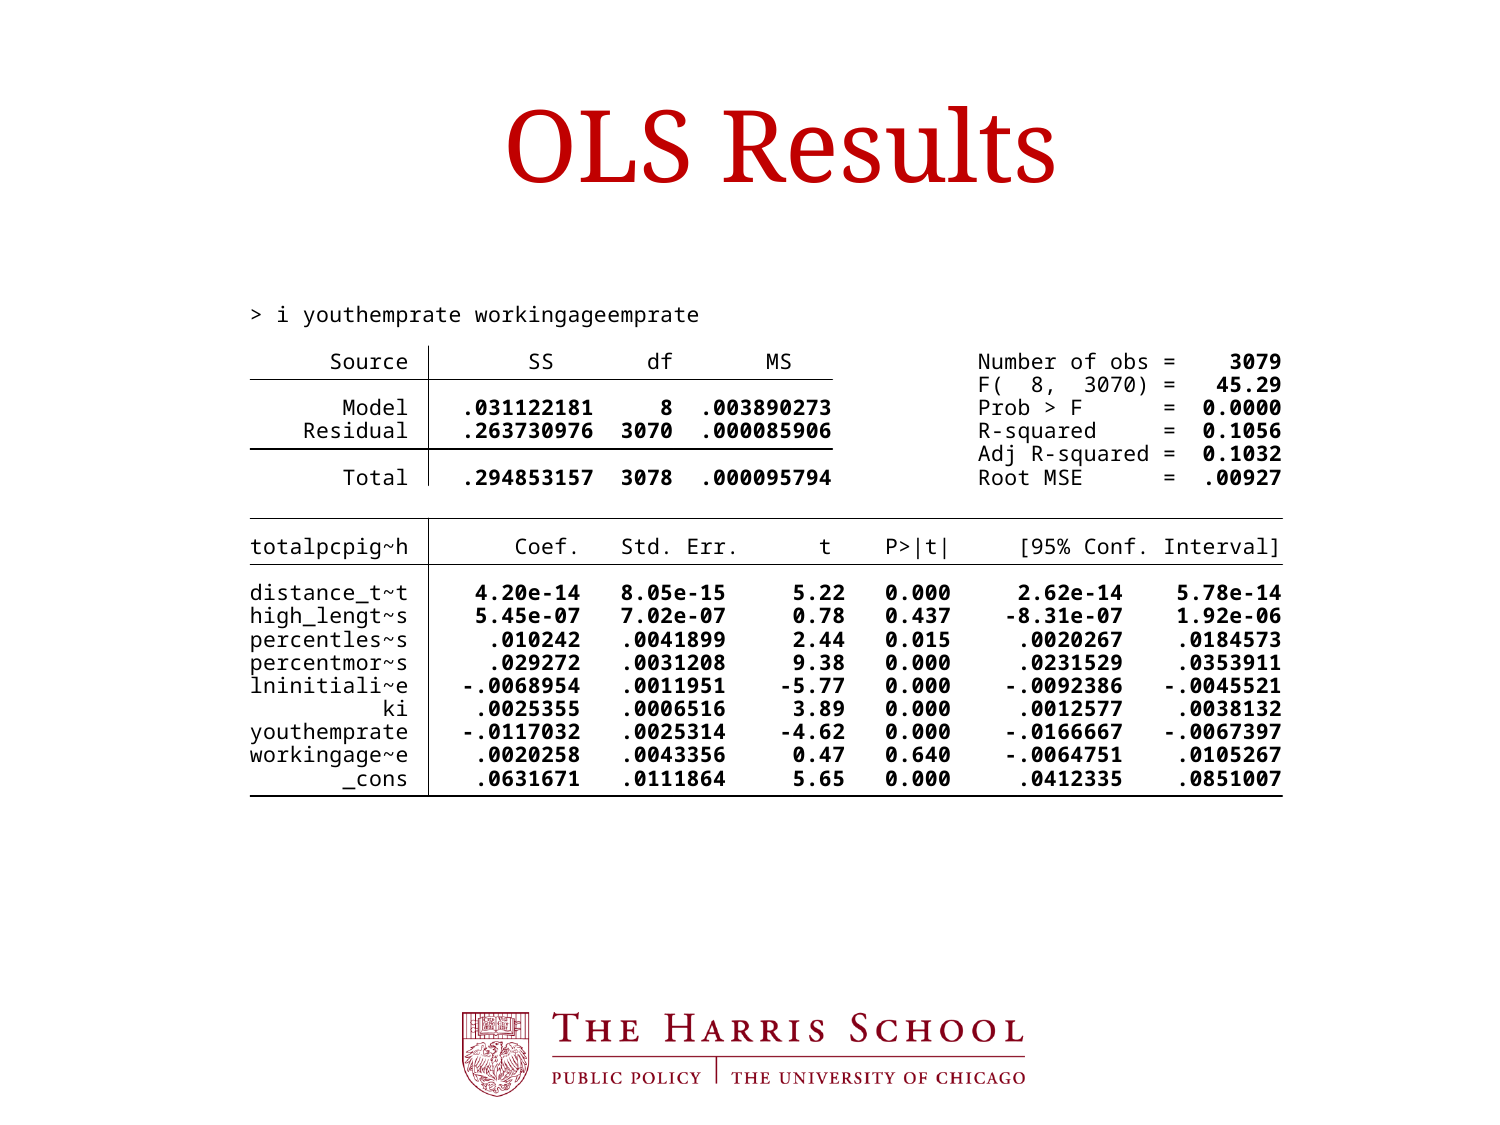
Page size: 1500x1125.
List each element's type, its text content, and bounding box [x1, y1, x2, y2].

picture [462, 1012, 1026, 1097]
picture [249, 299, 1500, 810]
text_box OLS Results [112, 75, 1450, 210]
